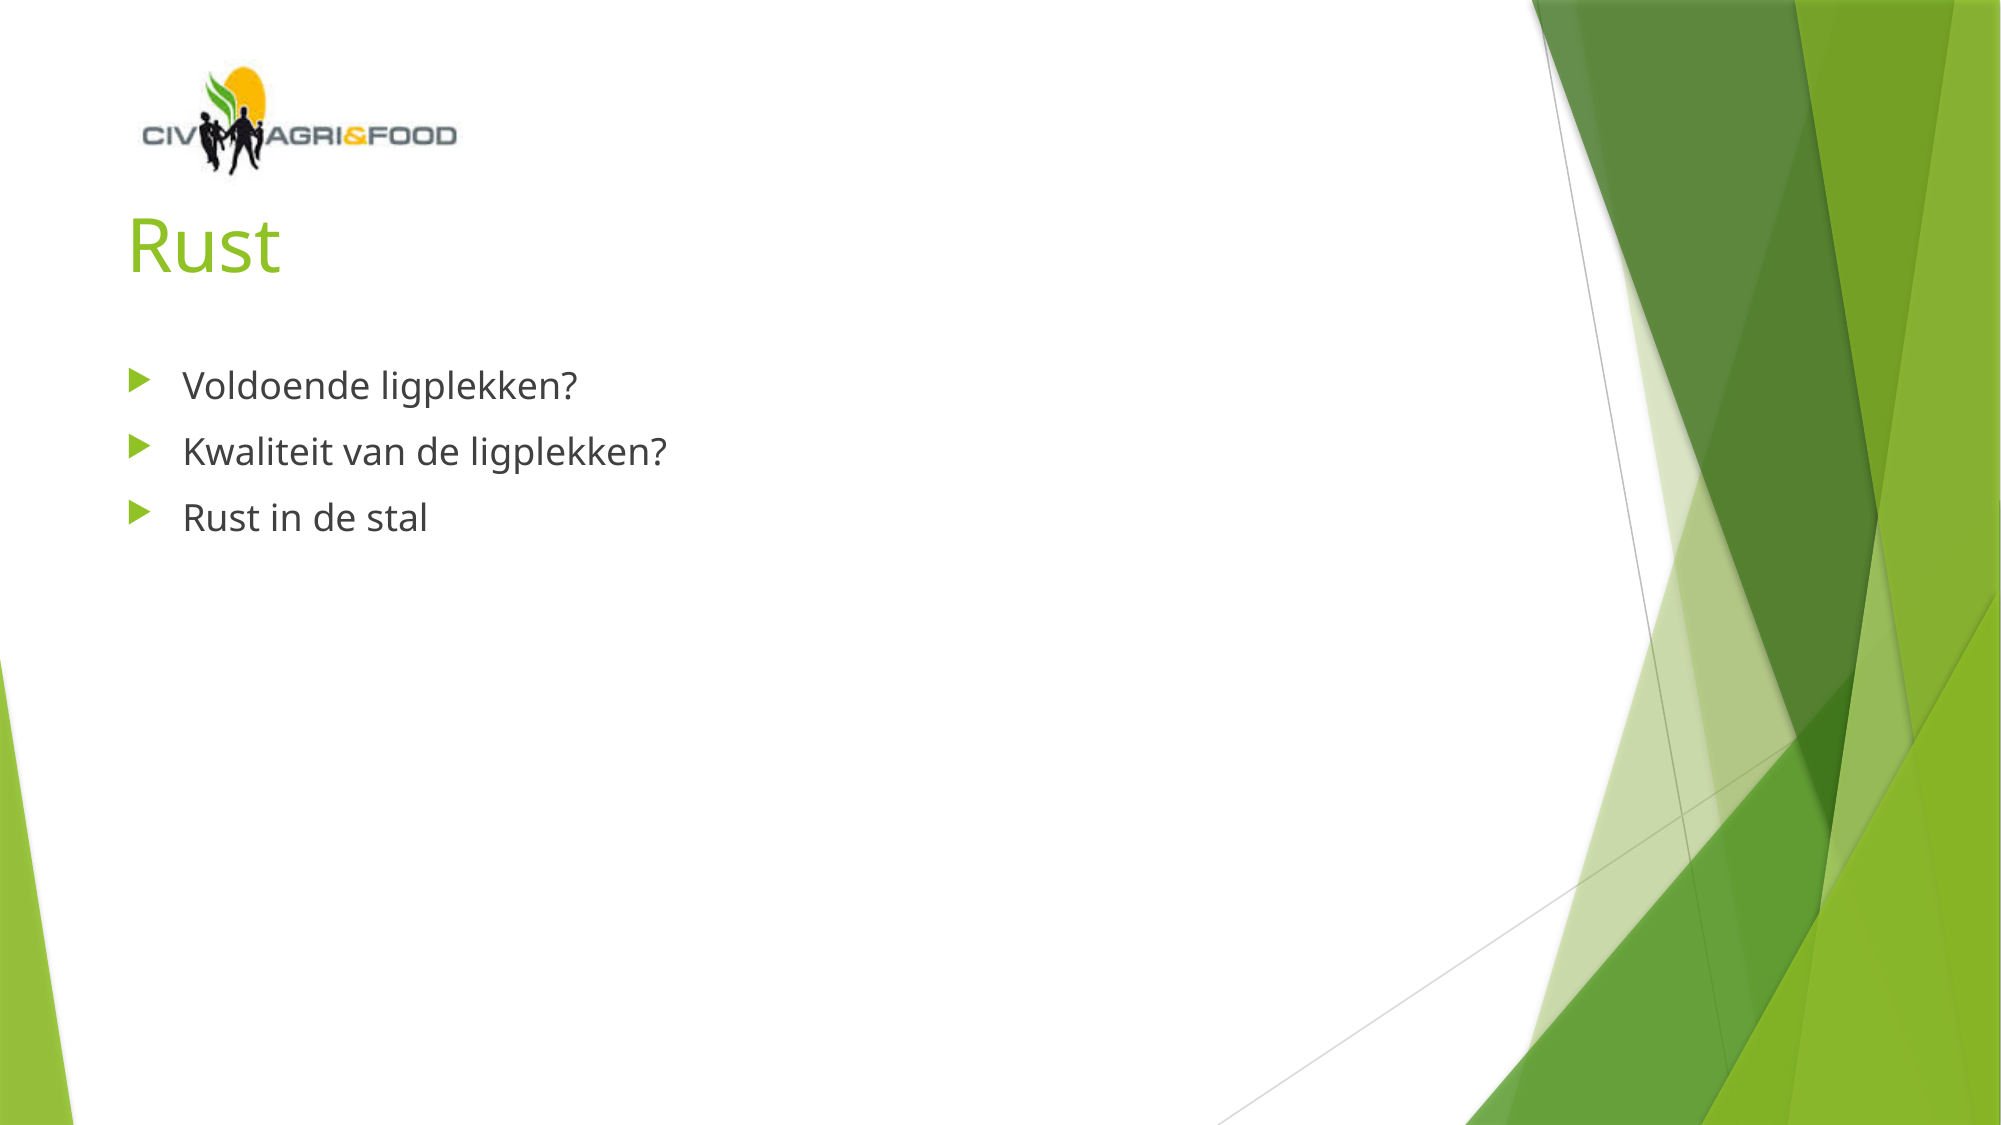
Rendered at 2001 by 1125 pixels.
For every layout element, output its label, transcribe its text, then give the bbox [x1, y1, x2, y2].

picture [137, 59, 463, 99]
title Rust [111, 99, 1522, 317]
list Voldoende ligplekken? Kwaliteit van de ligplekken? Rust in de stal [111, 354, 1522, 992]
